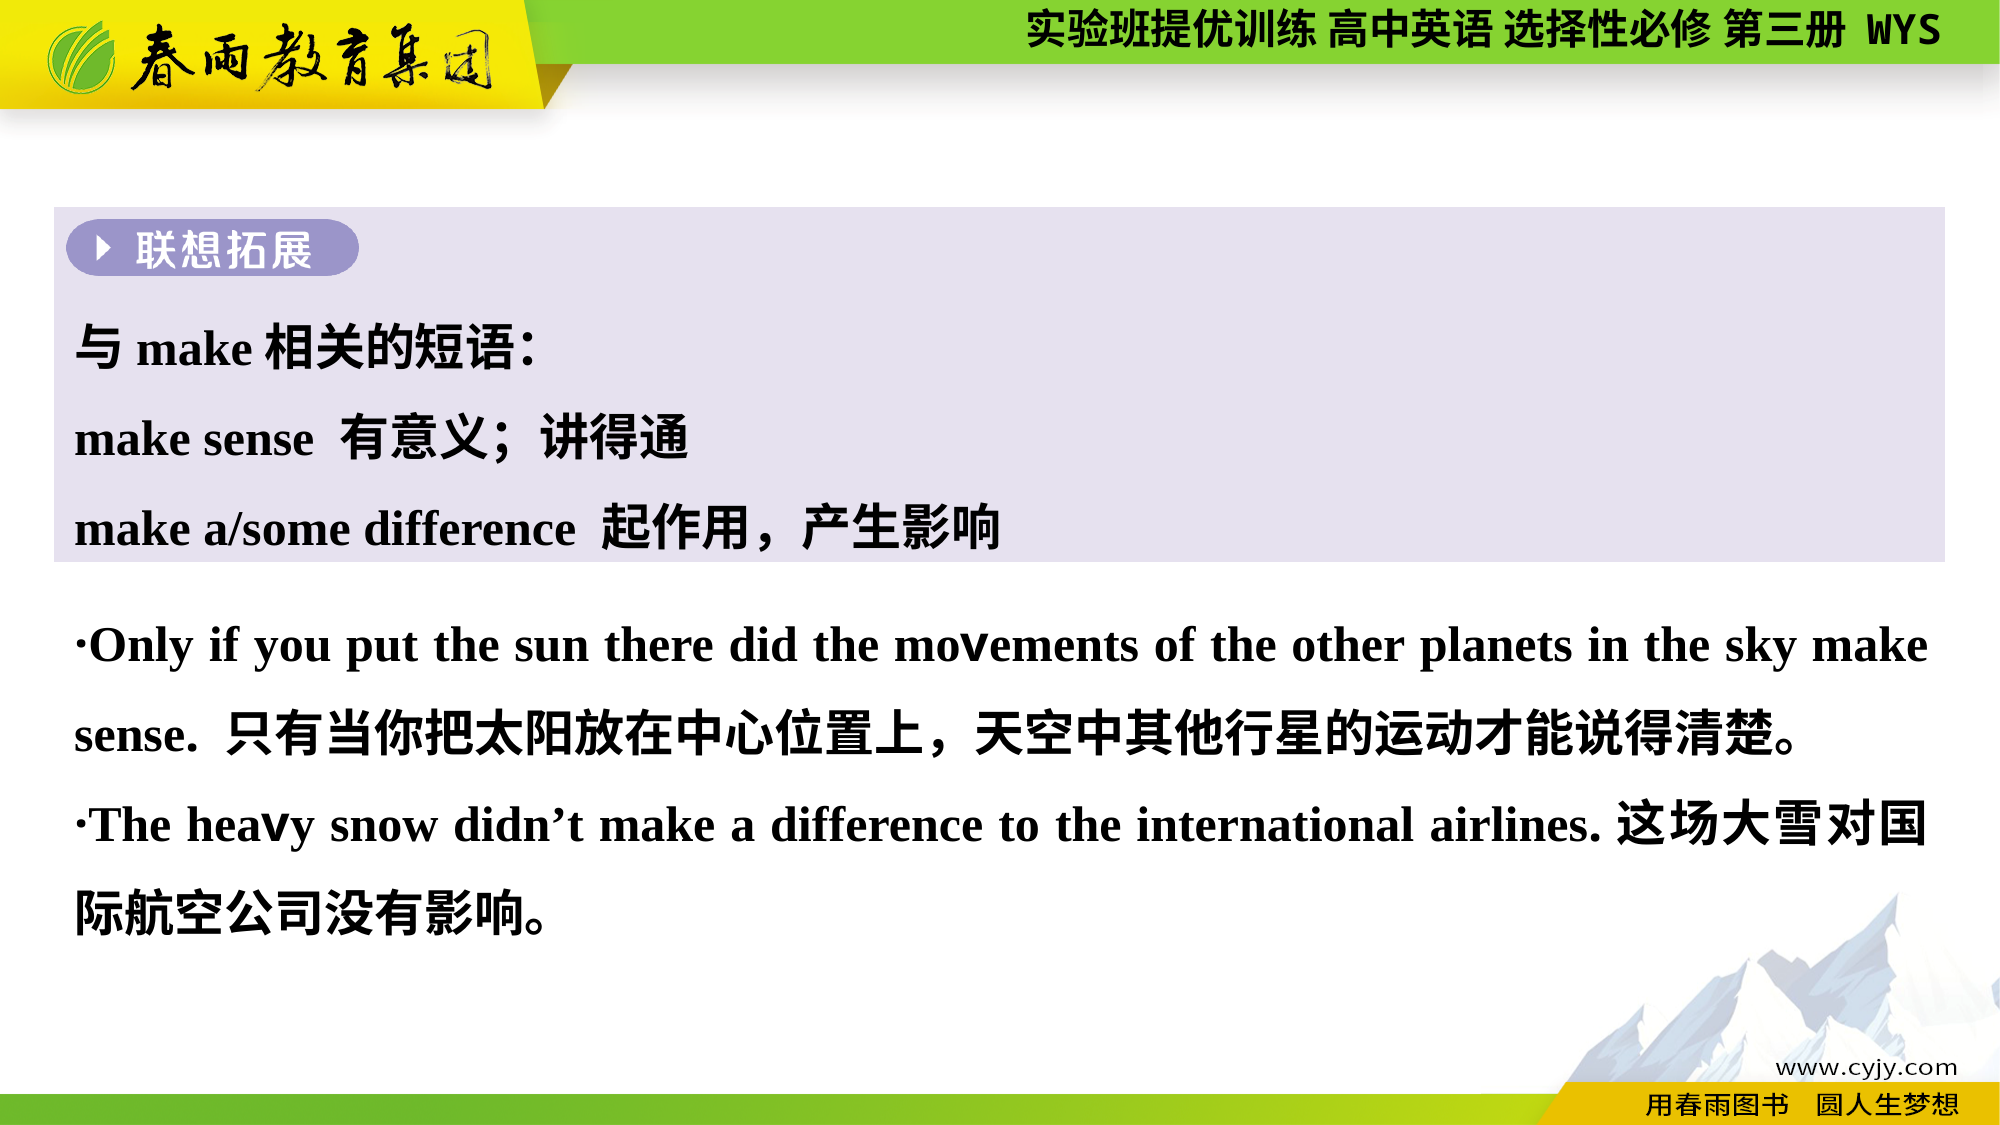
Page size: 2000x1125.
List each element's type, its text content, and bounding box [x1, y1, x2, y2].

text_box ·Only if you put the sun there did the movements of the other planets in the sky make sense. 只有当你把太阳放在中心位置上，天空中其他行星的运动才能说得清楚。 ·The heavy snow didn’t make a difference to the international airlines.这场大雪对国际航空公司没有影响。 [59, 573, 1944, 949]
picture [0, 0, 2000, 1125]
